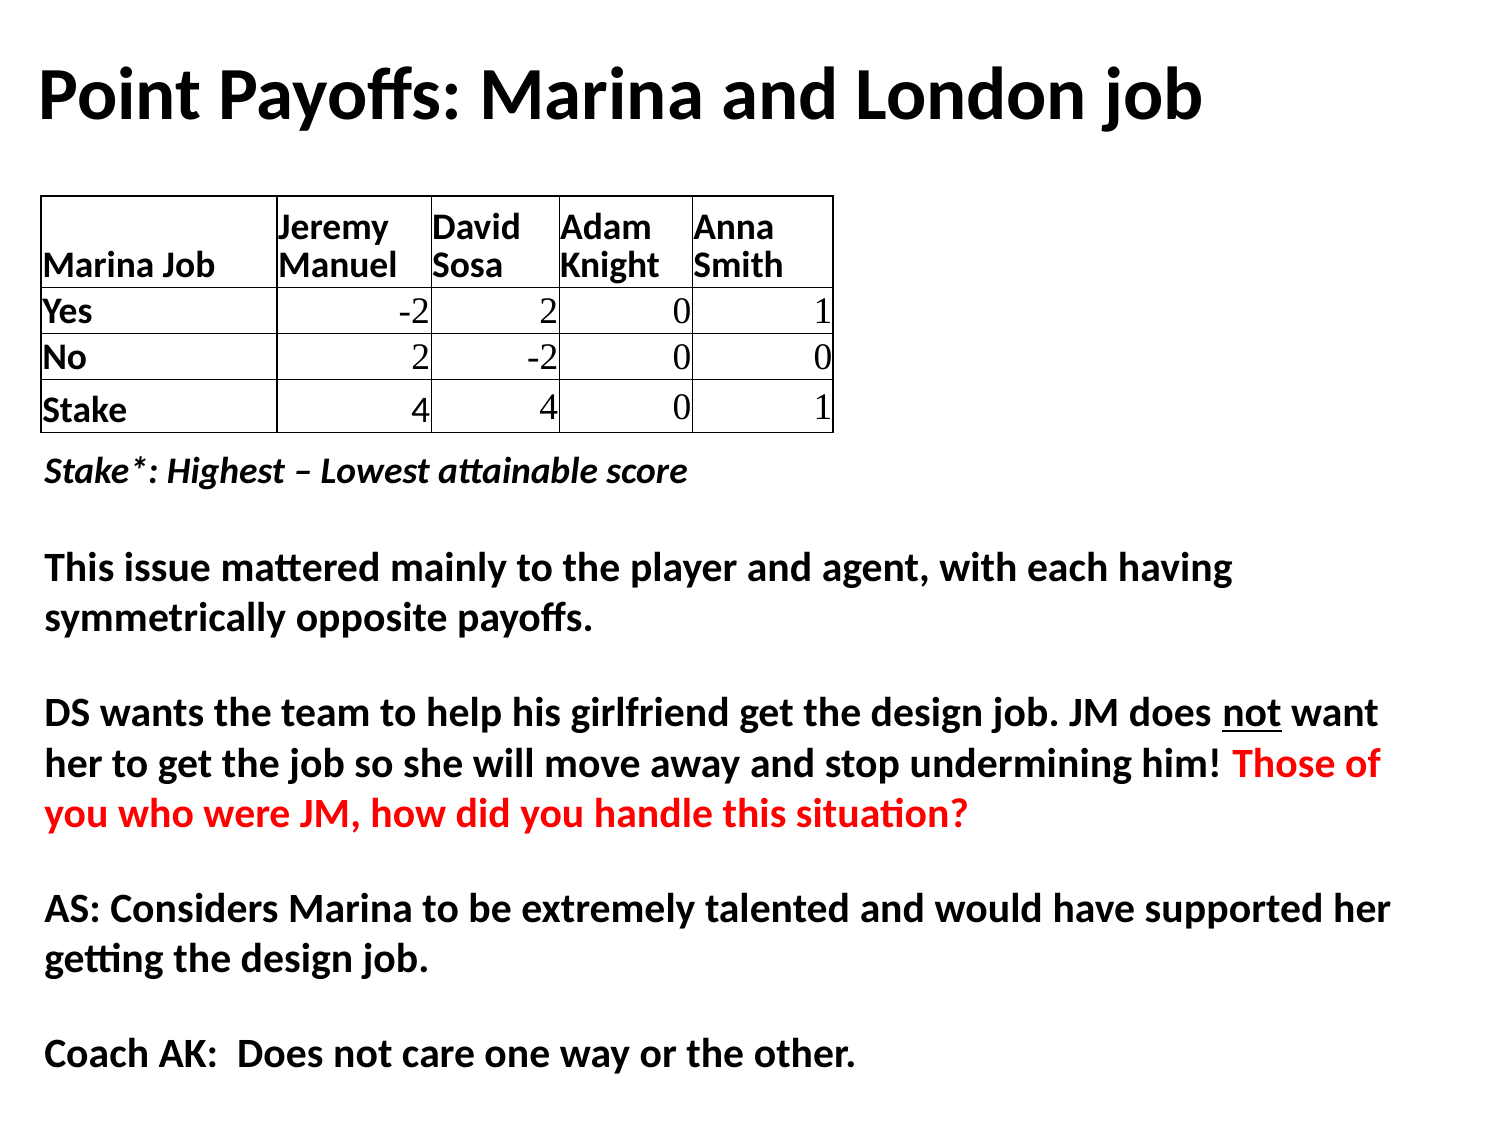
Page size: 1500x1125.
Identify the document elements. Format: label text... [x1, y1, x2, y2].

table_cell -2 [432, 334, 559, 375]
text_box This issue mattered mainly to the player and agent, with each having symmetrically opposite payoffs. DS wants the team to help his girlfriend get the design job. JM does not want her to get the job so she will move away and stop undermining him! Those of you who were JM, how did you handle this situation? AS: Considers Marina to be extremely talented and would have supported her getting the design job. Coach AK: Does not care one way or the other. [29, 633, 1436, 1083]
table_cell 1 [792, 380, 832, 432]
table_header Jeremy Manuel [278, 197, 431, 287]
table_header Marina Job [42, 197, 276, 287]
text_box Stake*: Highest – Lowest attainable score [29, 375, 792, 563]
table_header Anna Smith [693, 197, 832, 287]
table_header David Sosa [432, 197, 559, 287]
table_cell 1 [693, 288, 832, 333]
table_cell No [42, 334, 276, 375]
table_cell 0 [693, 334, 832, 379]
table_cell 0 [560, 288, 692, 333]
table_cell 2 [278, 334, 431, 375]
table_cell Yes [42, 288, 276, 333]
title Point Payoffs: Marina and London job [0, 0, 1297, 183]
table_cell 0 [560, 334, 692, 375]
table_cell 2 [432, 288, 559, 333]
table_header Adam Knight [560, 197, 692, 287]
table_cell -2 [278, 288, 431, 333]
